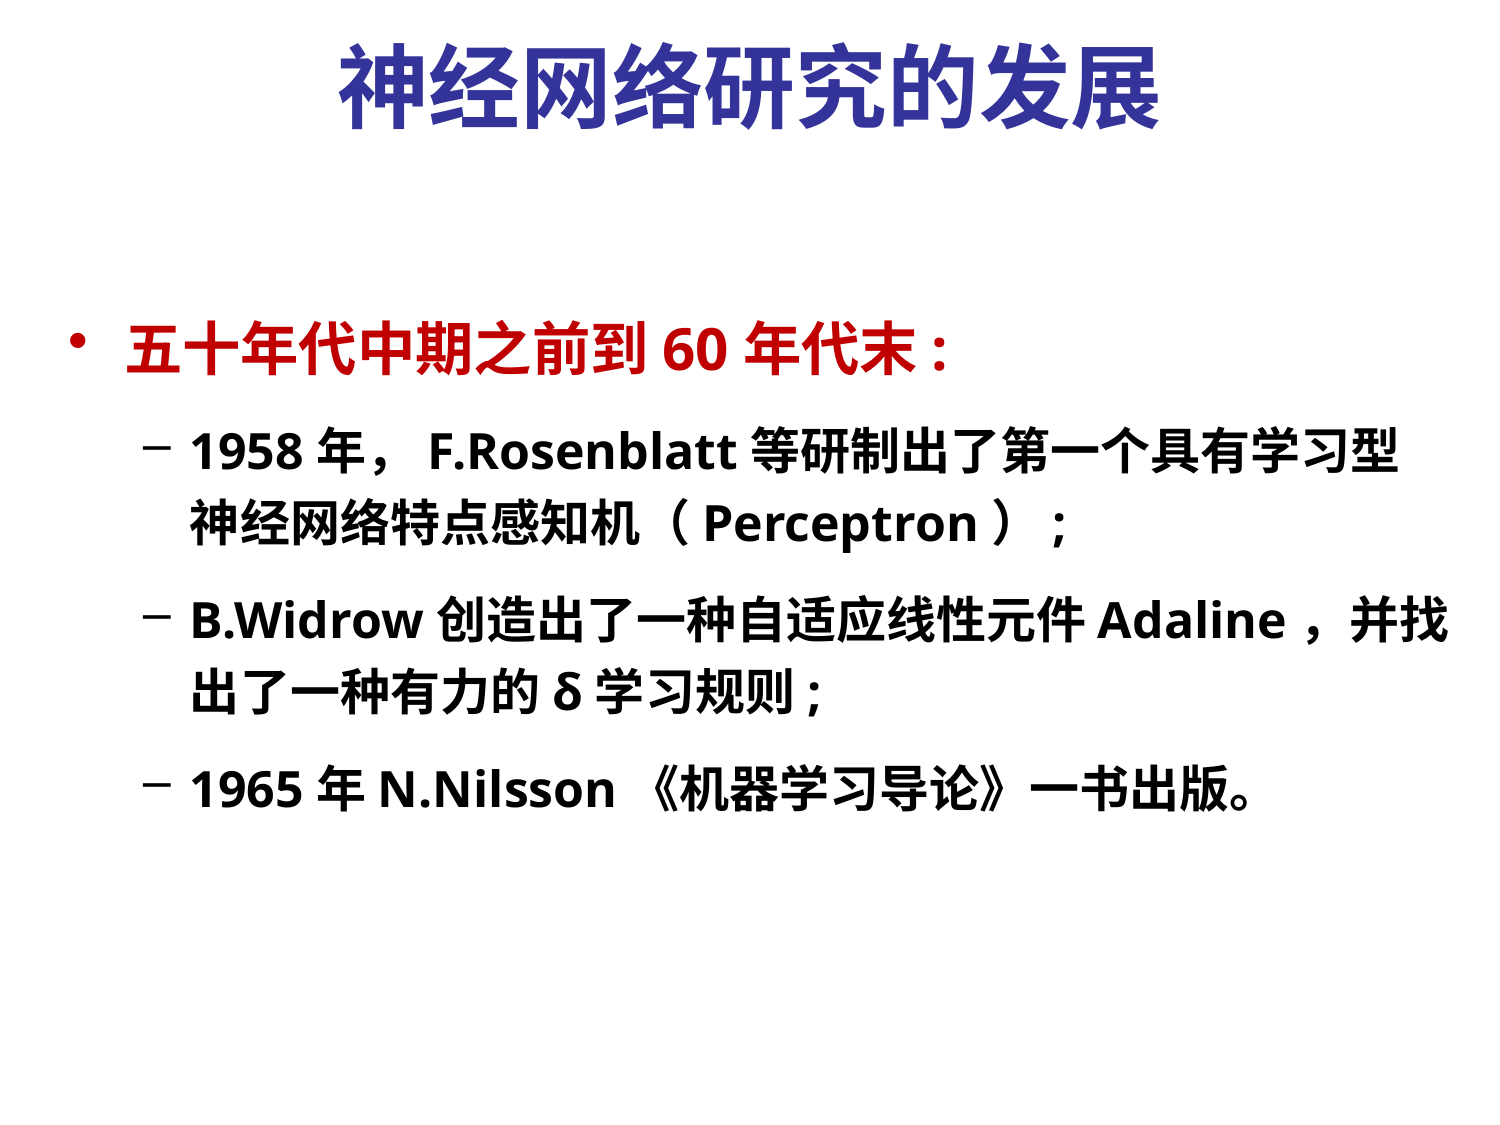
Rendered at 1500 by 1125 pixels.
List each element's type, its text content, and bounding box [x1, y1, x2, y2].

list 五十年代中期之前到60年代末: 1958年，F.Rosenblatt等研制出了第一个具有学习型神经网络特点感知机（Perceptron）; B.Widrow创造出了一种自适应线性元件Adaline，并找出了一种有力的δ学习规则; 1965年N.Nilsson《机器学习导论》一书出版。 [53, 290, 1465, 1006]
title 神经网络研究的发展 [47, 42, 1453, 127]
